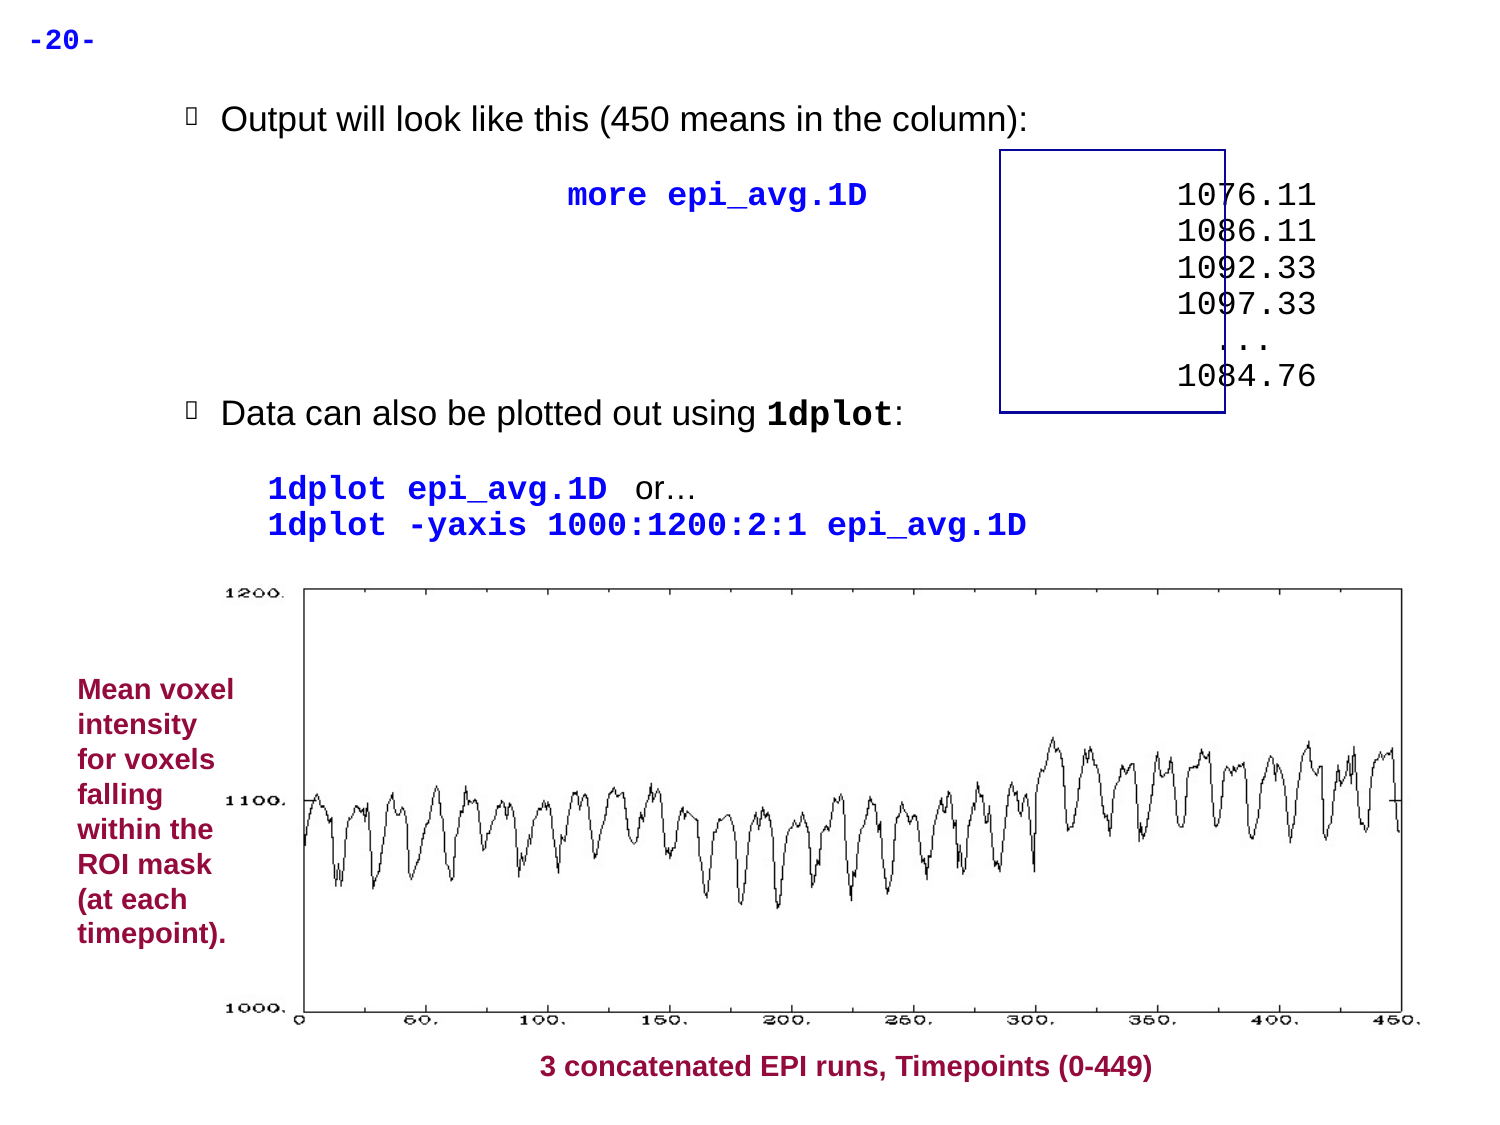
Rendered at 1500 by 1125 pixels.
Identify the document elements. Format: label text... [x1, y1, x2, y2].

text_box Output will look like this (450 means in the column): more epi_avg.1D 1076.11 1086.11 1092.33 1097.33 ... 1084.76 Data can also be plotted out using 1dplot: 1dplot epi_avg.1D or… 1dplot -yaxis 1000:1200:2:1 epi_avg.1D [112, 99, 1438, 713]
text_box [999, 149, 1225, 413]
text_box 3 concatenated EPI runs, Timepoints (0-449) [524, 1046, 1188, 1091]
picture [212, 574, 1426, 1038]
text_box Mean voxel intensity for voxels falling within the ROI mask (at each timepoint). [62, 662, 207, 958]
